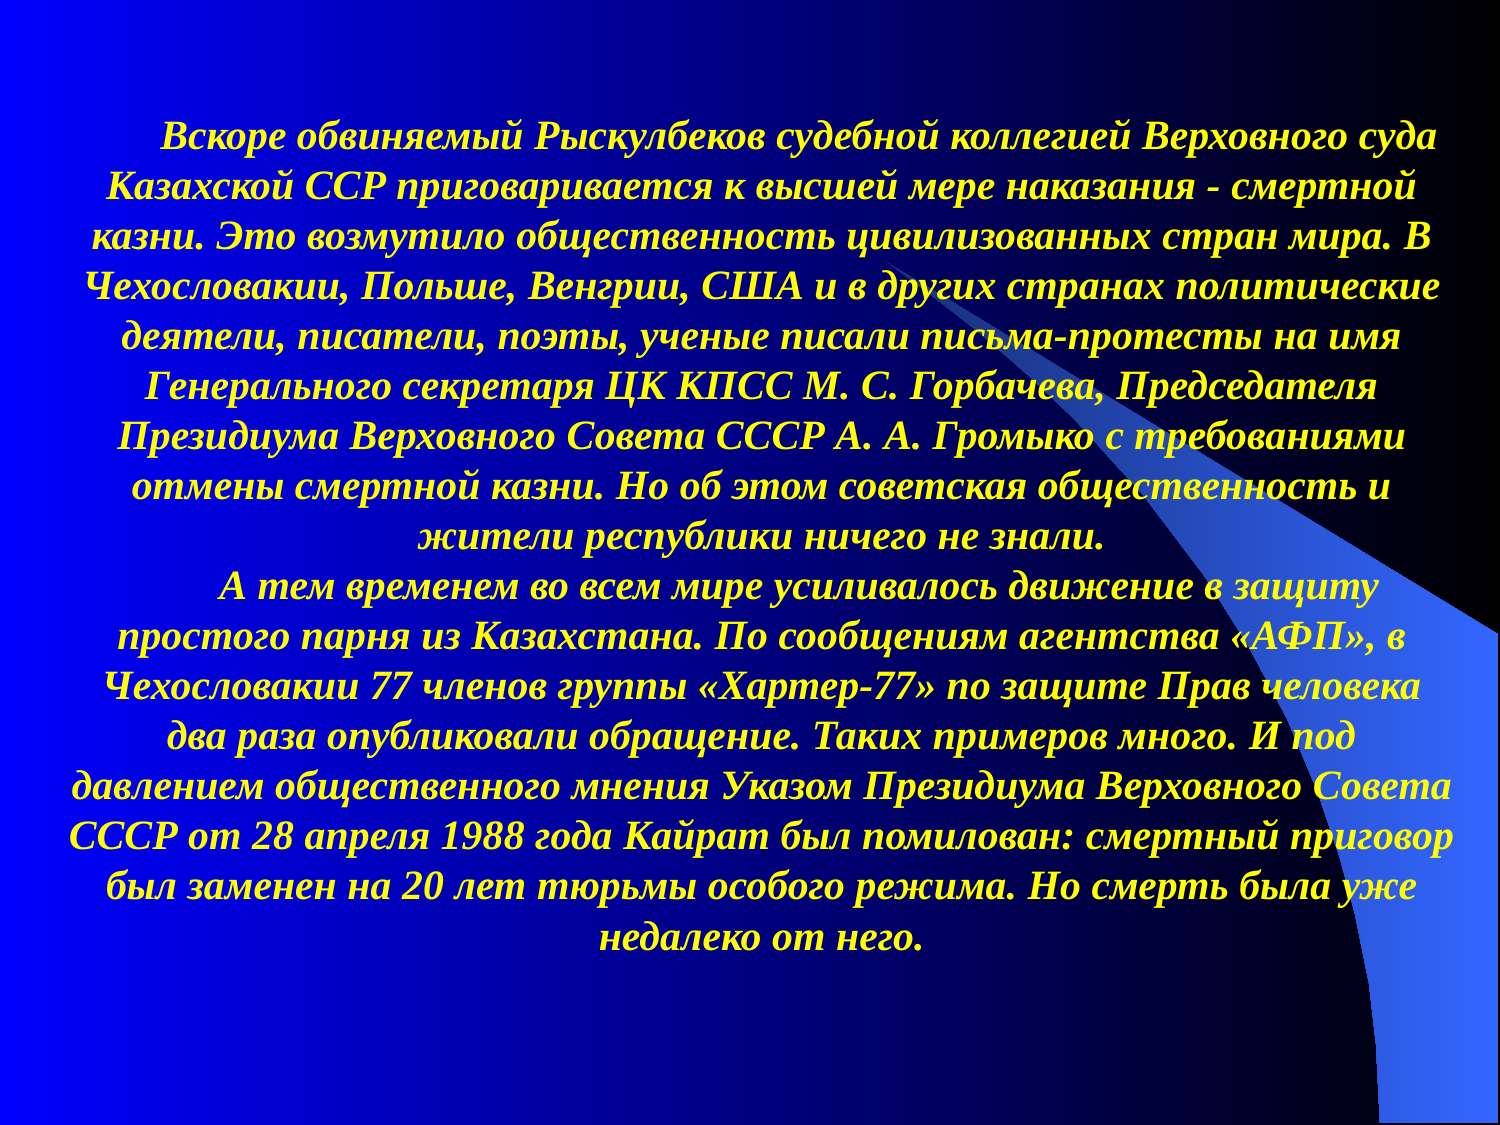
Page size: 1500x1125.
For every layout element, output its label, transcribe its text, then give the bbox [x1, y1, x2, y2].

text_box Вскоре обвиняемый Рыскулбеков судебной коллегией Верховного суда Казахской ССР приговаривается к высшей мере наказания - смертной казни. Это возмутило общественность цивилизованных стран мира. В Чехословакии, Польше, Венгрии, США и в других странах политические деятели, писатели, поэты, ученые писали письма-протесты на имя Генерального секретаря ЦК КПСС М. С. Горбачева, Председателя Президиума Верховного Совета СССР А. А. Громыко с требованиями отмены смертной казни. Но об этом советская общественность и жители республики ничего не знали. А тем временем во всем мире усиливалось движение в защиту простого парня из Казахстана. По сообщениям агентства «АФП», в Чехословакии 77 членов группы «Хартер-77» по защите Прав человека два раза опубликовали обращение. Таких примеров много. И под давлением общественного мнения Указом Президиума Верховного Совета СССР от 28 апреля 1988 года Кайрат был помилован: смертный приговор был заменен на 20 лет тюрьмы особого режима. Но смерть была уже недалеко от него. [53, 100, 1471, 966]
